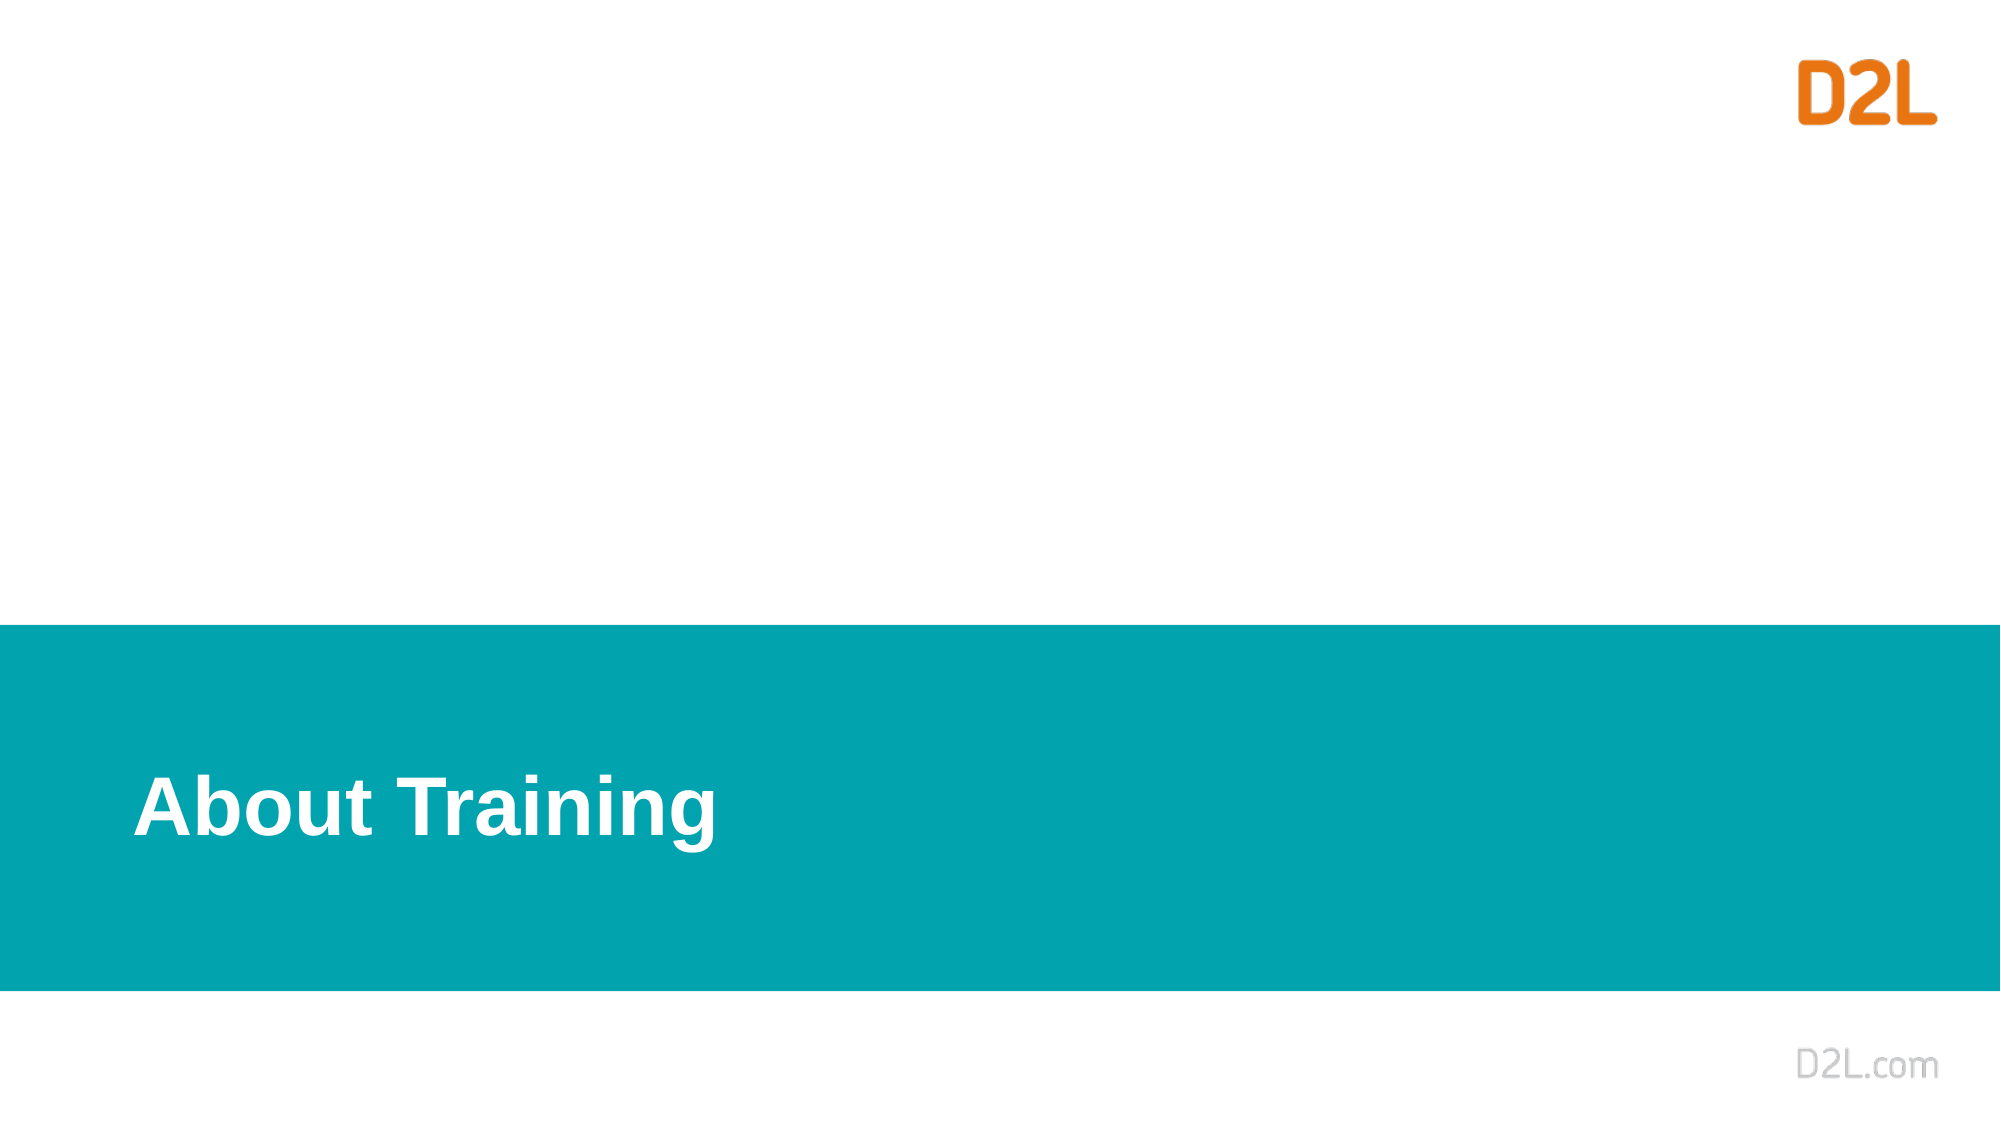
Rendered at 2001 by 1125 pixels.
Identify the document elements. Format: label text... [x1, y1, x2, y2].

picture [1796, 992, 2000, 1125]
picture [1796, 0, 2000, 624]
list About Training [83, 712, 777, 904]
